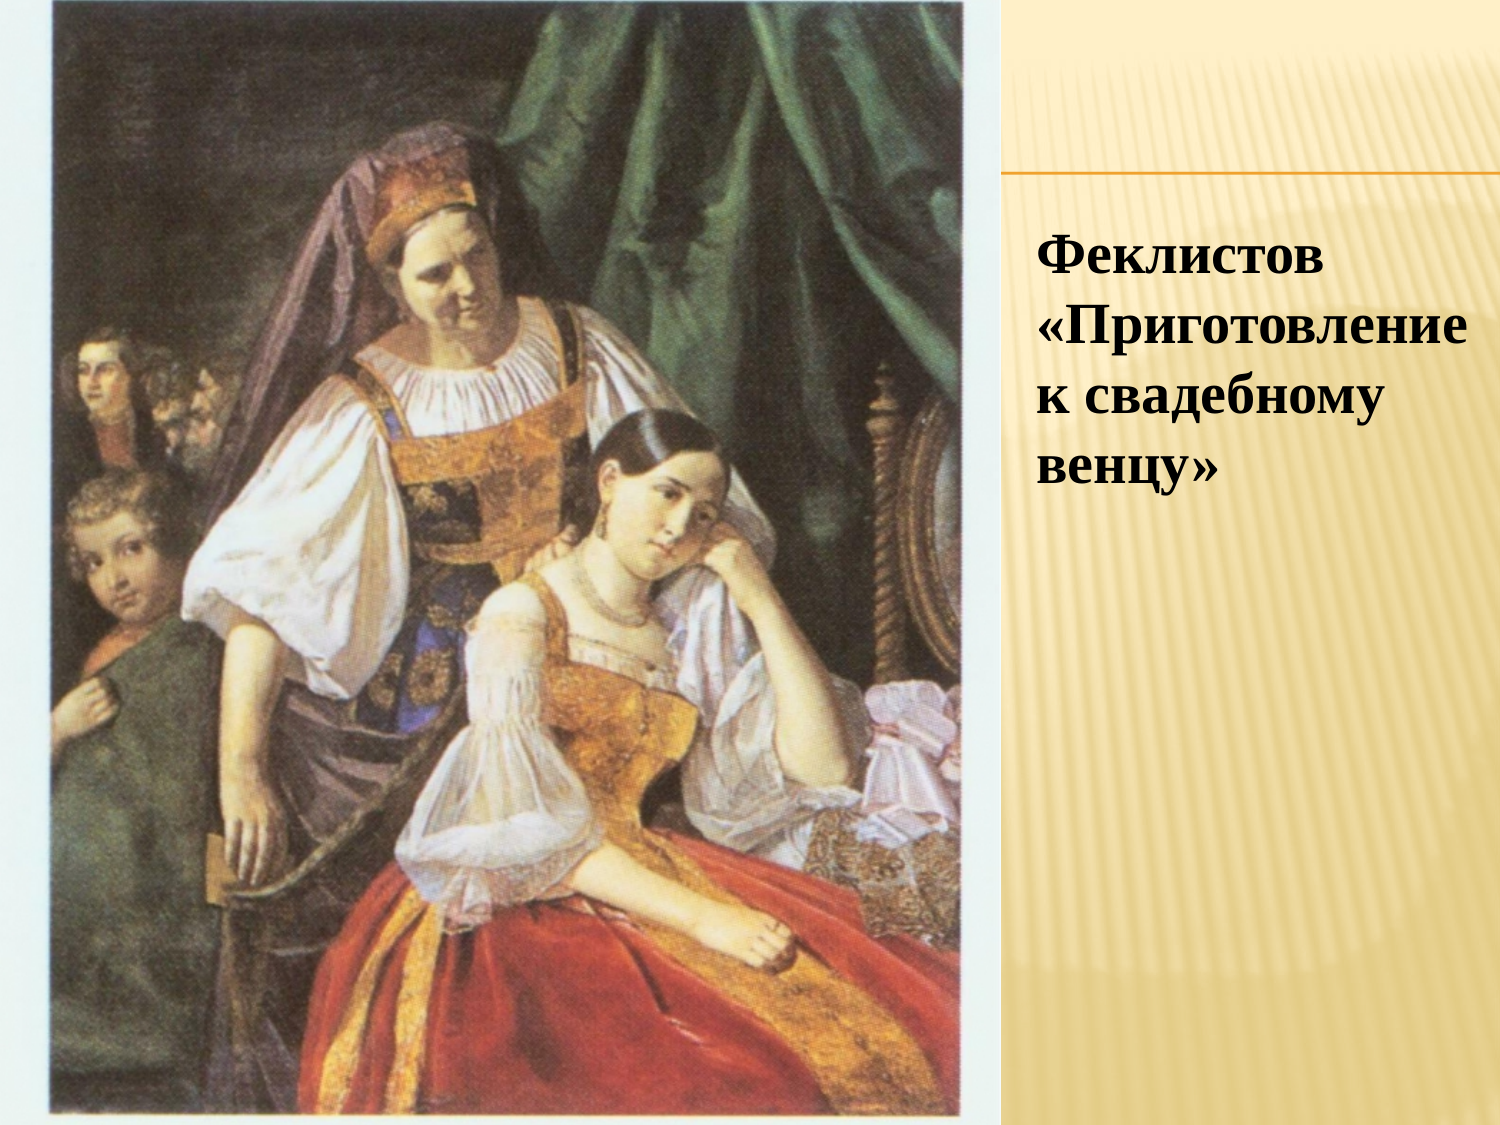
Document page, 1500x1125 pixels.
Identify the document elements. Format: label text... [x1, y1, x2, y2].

text_box Феклистов «Приготовление к свадебному венцу» [1021, 208, 1500, 503]
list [0, 0, 1001, 1125]
